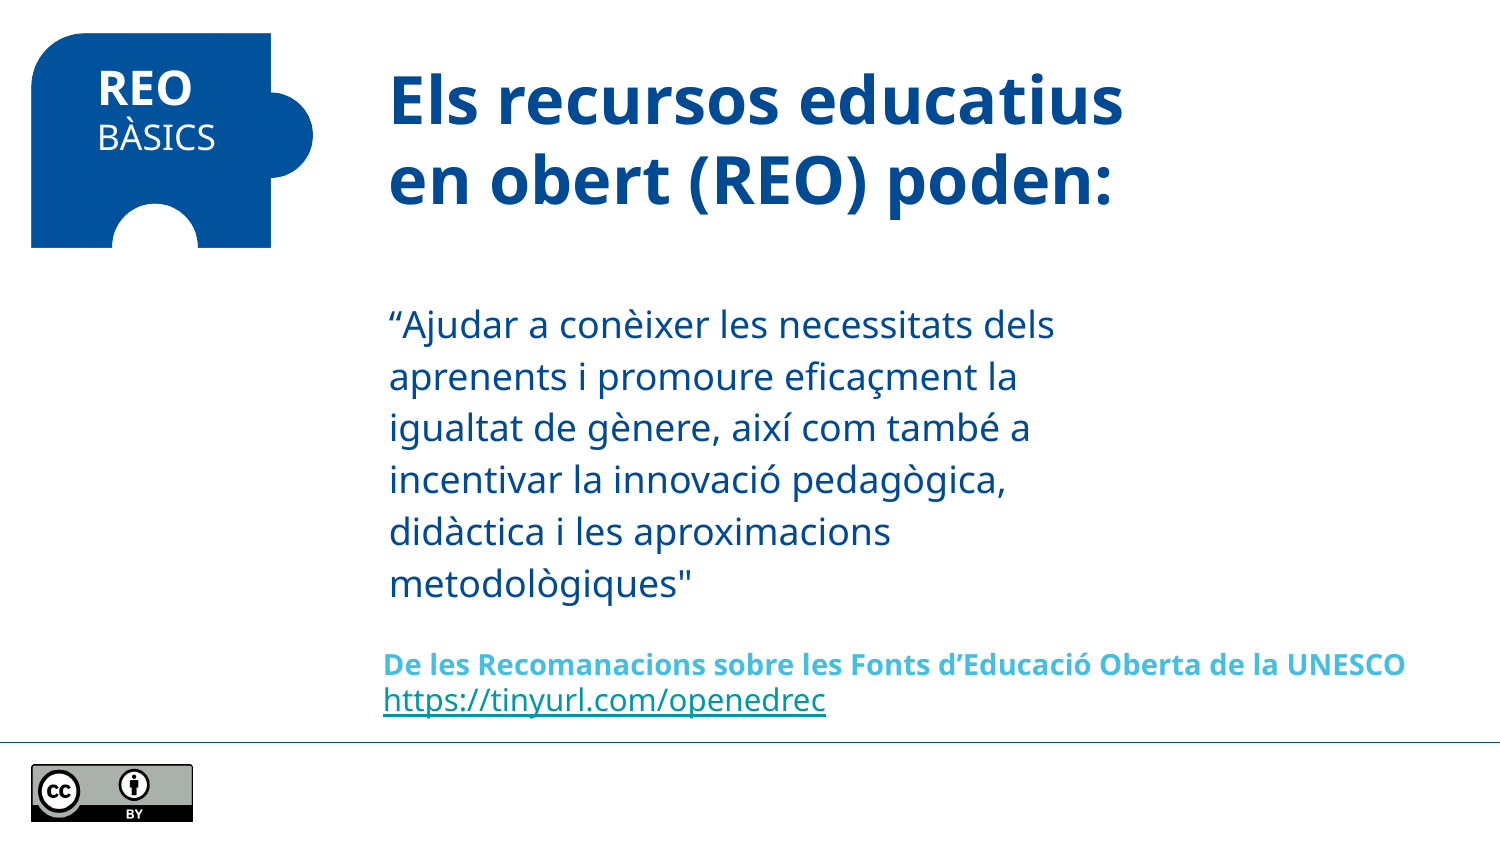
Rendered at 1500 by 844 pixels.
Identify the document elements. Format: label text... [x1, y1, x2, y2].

picture [31, 764, 193, 822]
text_box De les Recomanacions sobre les Fonts d’Educació Oberta de la UNESCO https://tinyurl.com/openedrec [367, 630, 1457, 739]
text_box REO BÀSICS [315, 42, 513, 173]
picture [31, 33, 313, 248]
text_box [0, 750, 1500, 844]
text_box “Ajudar a conèixer les necessitats dels aprenents i promoure eficaçment la igualtat de gènere, així com també a incentivar la innovació pedagògica, didàctica i les aproximacions metodològiques" [373, 279, 1161, 630]
text_box Els recursos educatius en obert (REO) poden: [373, 42, 1186, 233]
